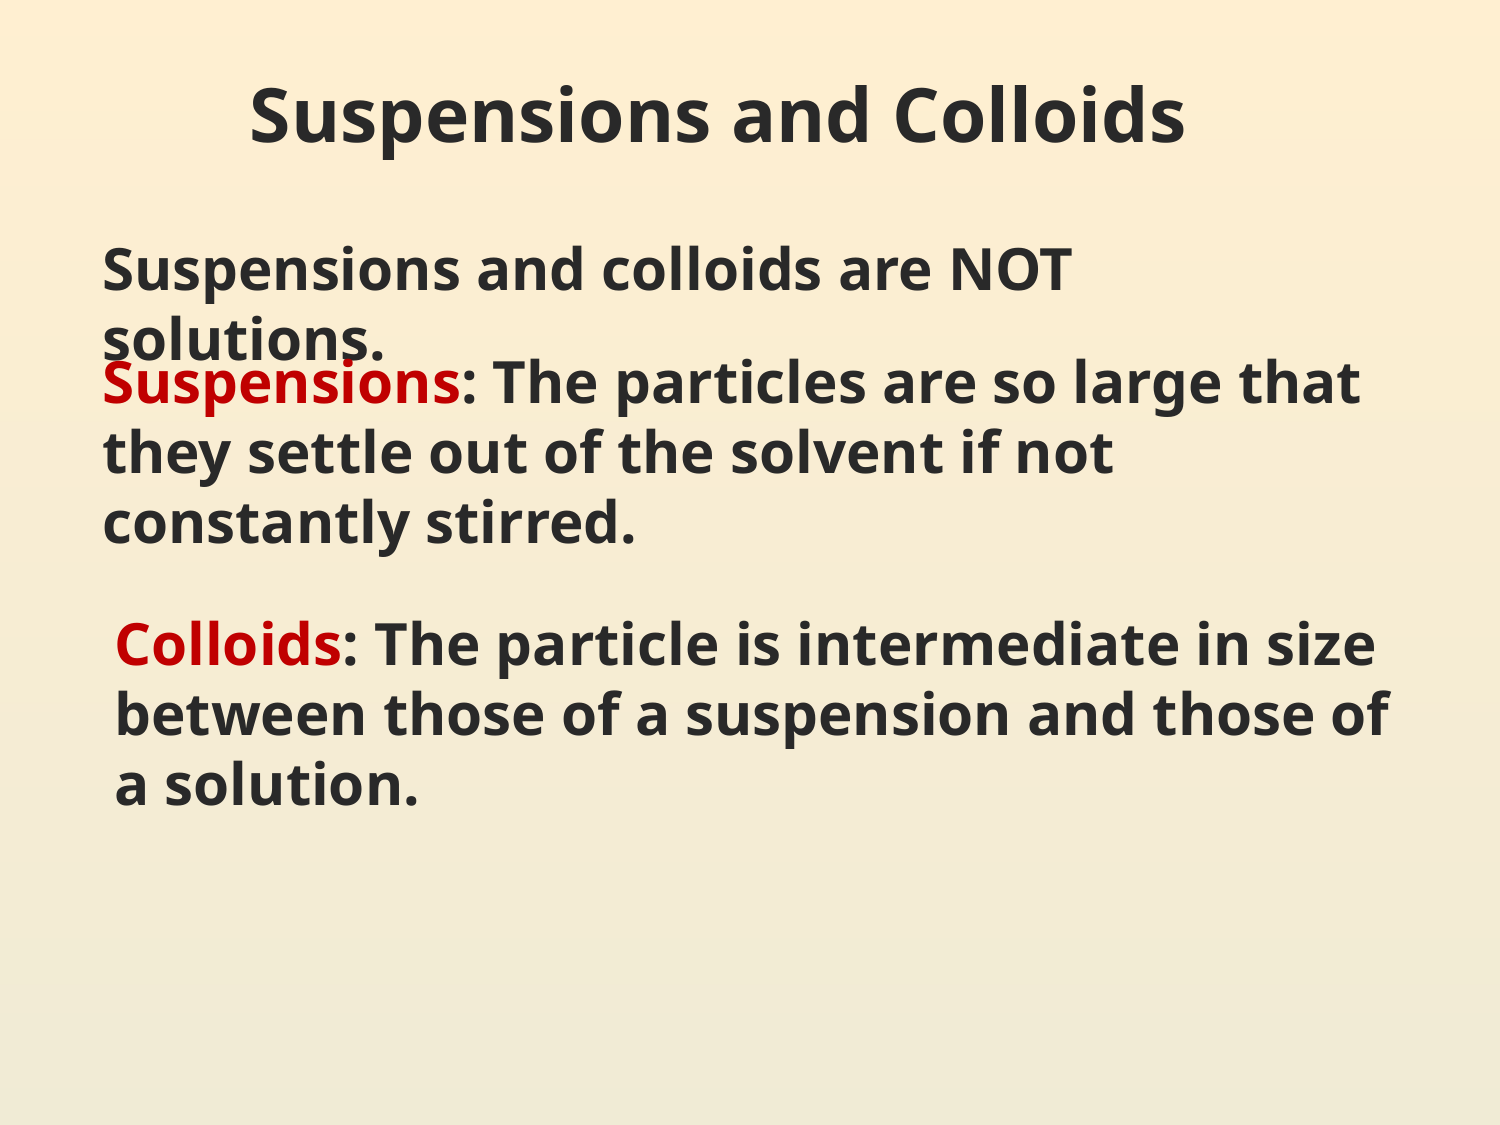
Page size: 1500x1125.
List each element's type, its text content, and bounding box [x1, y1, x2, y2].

text_box Colloids: The particle is intermediate in size between those of a suspension and those of a solution. [99, 600, 1450, 825]
title Suspensions and Colloids [224, 37, 1213, 188]
text_box Suspensions and colloids are NOT solutions. [87, 224, 1366, 337]
text_box Suspensions: The particles are so large that they settle out of the solvent if not constantly stirred. [87, 337, 1438, 563]
